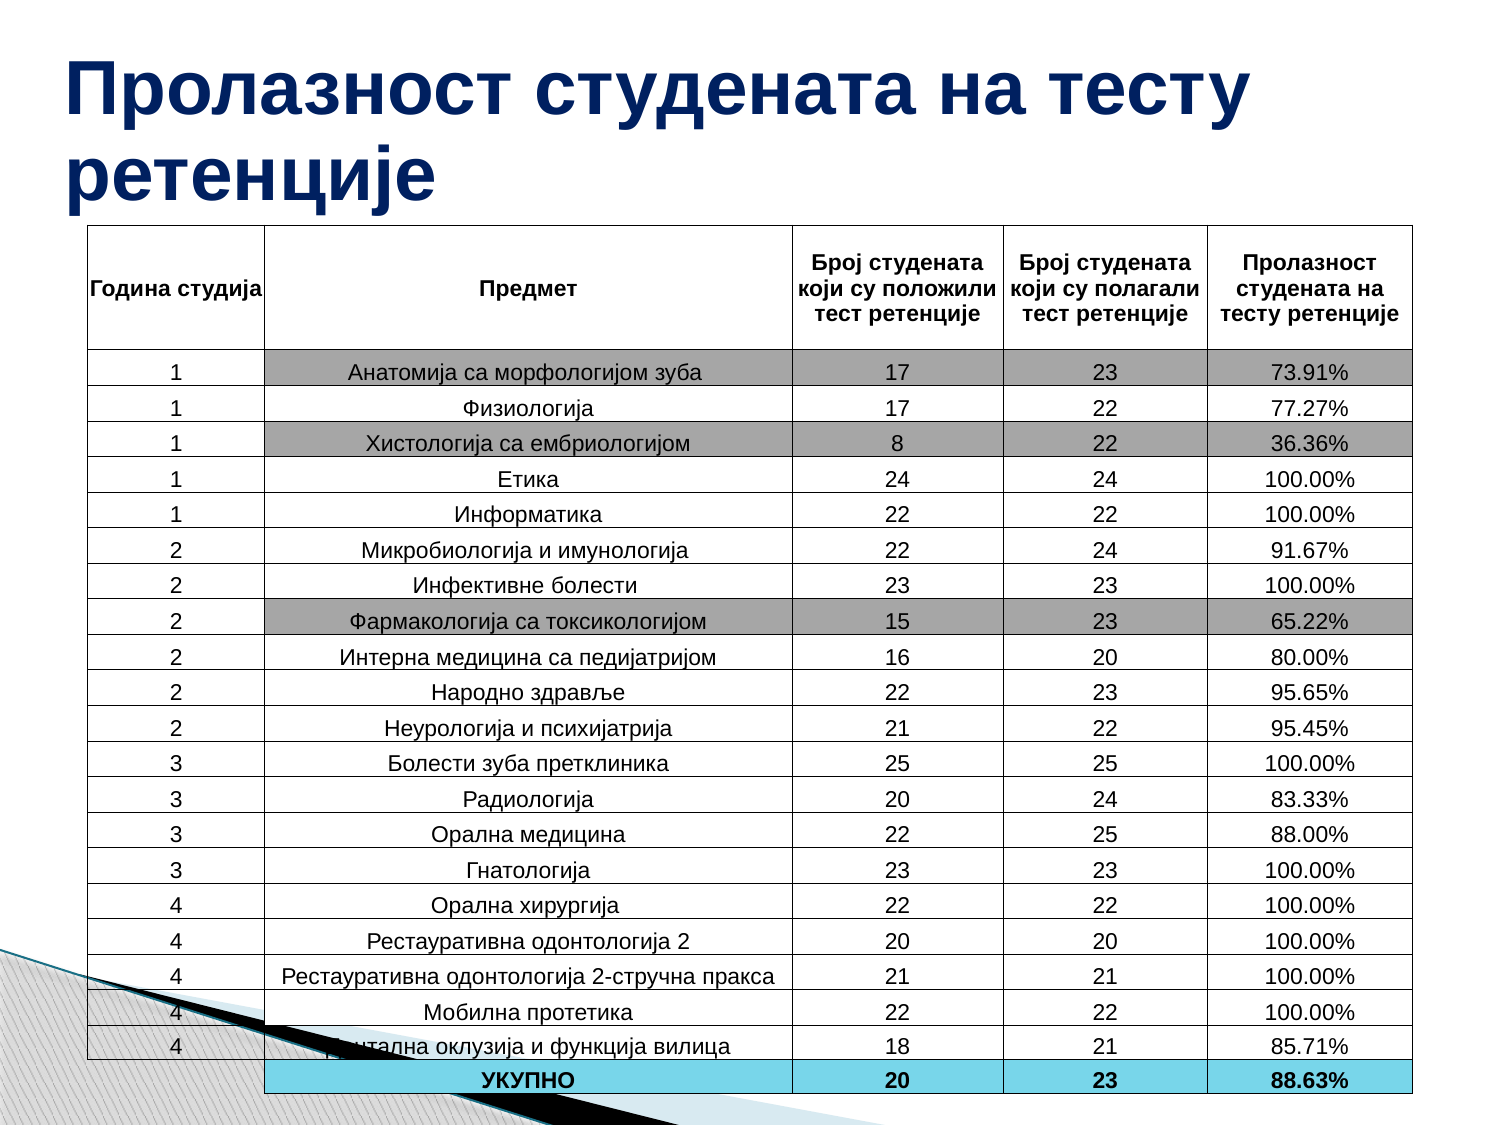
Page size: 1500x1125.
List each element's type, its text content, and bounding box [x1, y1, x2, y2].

table_cell Микробиологија и имунологија [265, 528, 792, 563]
table_cell Етика [265, 457, 792, 492]
table_cell 23 [1004, 350, 1207, 385]
table_cell Фармакологија са токсикологијом [265, 599, 792, 634]
table_cell Орална хирургија [265, 884, 792, 918]
table_cell 22 [793, 670, 1003, 705]
table_cell 1 [88, 350, 264, 385]
table_cell 3 [88, 742, 264, 776]
table_header Година студија [88, 226, 264, 349]
table_cell 2 [88, 599, 264, 634]
table_cell 85.71% [1208, 1026, 1412, 1059]
table_cell 23 [1004, 599, 1207, 634]
table_cell 4 [88, 884, 264, 918]
table_cell 18 [793, 1026, 1003, 1059]
table_cell 24 [1004, 457, 1207, 492]
table_cell 17 [793, 350, 1003, 385]
table_cell 3 [88, 848, 264, 883]
table_header Пролазност студената на тесту ретенције [1208, 226, 1412, 349]
table_cell 20 [1004, 919, 1207, 954]
table_cell УКУПНО [265, 1060, 792, 1093]
table_header Број студената који су положили тест ретенције [793, 226, 1003, 349]
table_cell 3 [88, 813, 264, 847]
table_cell 25 [793, 742, 1003, 776]
table_cell Рестауративна одонтологија 2-стручна пракса [265, 955, 792, 989]
table_cell 1 [88, 422, 264, 456]
table_cell 22 [1004, 884, 1207, 918]
table_cell 20 [1004, 635, 1207, 669]
table_cell 21 [1004, 955, 1207, 989]
table_cell 24 [793, 457, 1003, 492]
table_cell 2 [88, 564, 264, 598]
table_cell Радиологија [265, 777, 792, 812]
table_cell 1 [88, 457, 264, 492]
table_cell 2 [88, 670, 264, 705]
table_cell 22 [793, 528, 1003, 563]
table_cell 65.22% [1208, 599, 1412, 634]
table_cell 95.65% [1208, 670, 1412, 705]
table_cell 36.36% [1208, 422, 1412, 456]
table_cell 24 [1004, 528, 1207, 563]
table_cell 83.33% [1208, 777, 1412, 812]
table_cell 22 [793, 884, 1003, 918]
table_cell 88.63% [1208, 1060, 1412, 1093]
table_cell Рестауративна одонтологија 2 [265, 919, 792, 954]
table_cell 4 [88, 990, 264, 1025]
table_cell 91.67% [1208, 528, 1412, 563]
table_cell 21 [1004, 1026, 1207, 1059]
table_cell Дентална оклузија и функција вилица [265, 1026, 792, 1059]
table_cell Физиологија [265, 386, 792, 421]
table_cell 24 [1004, 777, 1207, 812]
table_cell 100.00% [1208, 919, 1412, 954]
table_cell Мобилна протетика [265, 990, 792, 1025]
table_cell Орална медицина [265, 813, 792, 847]
table_cell 23 [793, 848, 1003, 883]
table_cell 100.00% [1208, 955, 1412, 989]
table_cell 15 [793, 599, 1003, 634]
table_cell 22 [1004, 706, 1207, 741]
table_cell 2 [88, 635, 264, 669]
table_header Број студената који су полагали тест ретенције [1004, 226, 1207, 349]
table_cell 88.00% [1208, 813, 1412, 847]
table_cell 95.45% [1208, 706, 1412, 741]
table_cell 73.91% [1208, 350, 1412, 385]
table_cell 100.00% [1208, 564, 1412, 598]
table_cell 17 [793, 386, 1003, 421]
table_cell 22 [1004, 422, 1207, 456]
table_cell Информатика [265, 493, 792, 527]
table_cell 22 [1004, 386, 1207, 421]
table_cell Народно здравље [265, 670, 792, 705]
table_cell Интерна медицина са педијатријом [265, 635, 792, 669]
table_cell 20 [793, 919, 1003, 954]
table_cell 22 [793, 990, 1003, 1025]
table_cell 16 [793, 635, 1003, 669]
table_cell 4 [88, 1026, 264, 1059]
table_cell 3 [88, 777, 264, 812]
table_cell 23 [1004, 670, 1207, 705]
table_cell Гнатологија [265, 848, 792, 883]
table_cell 20 [793, 1060, 1003, 1093]
table_cell 1 [88, 493, 264, 527]
table_cell 20 [793, 777, 1003, 812]
table_cell 21 [793, 955, 1003, 989]
table_cell 2 [88, 706, 264, 741]
table_cell 23 [1004, 848, 1207, 883]
table_cell 77.27% [1208, 386, 1412, 421]
table_cell 25 [1004, 742, 1207, 776]
table_cell Инфективне болести [265, 564, 792, 598]
table_cell 8 [793, 422, 1003, 456]
table_cell 4 [88, 955, 264, 989]
table_cell 1 [88, 386, 264, 421]
table_cell 100.00% [1208, 457, 1412, 492]
table_cell 22 [793, 493, 1003, 527]
table_cell 21 [793, 706, 1003, 741]
table_cell 100.00% [1208, 990, 1412, 1025]
table_cell 25 [1004, 813, 1207, 847]
table_cell 22 [1004, 990, 1207, 1025]
title Пролазност студената на тесту ретенције [50, 37, 1400, 225]
table_cell 23 [1004, 564, 1207, 598]
table_cell Болести зуба претклиника [265, 742, 792, 776]
table_header Предмет [265, 226, 792, 349]
table_cell 23 [1004, 1060, 1207, 1093]
table_cell 23 [793, 564, 1003, 598]
table_cell 100.00% [1208, 884, 1412, 918]
table_cell 80.00% [1208, 635, 1412, 669]
table_cell Неурологија и психијатрија [265, 706, 792, 741]
table_cell [88, 1060, 264, 1093]
table_cell 4 [88, 919, 264, 954]
table_cell 100.00% [1208, 493, 1412, 527]
table_cell 2 [88, 528, 264, 563]
table_cell Хистологија са ембриологијом [265, 422, 792, 456]
table_cell 22 [793, 813, 1003, 847]
table_cell 100.00% [1208, 848, 1412, 883]
table_cell 100.00% [1208, 742, 1412, 776]
table_cell Анатомија са морфологијом зуба [265, 350, 792, 385]
table_cell 22 [1004, 493, 1207, 527]
